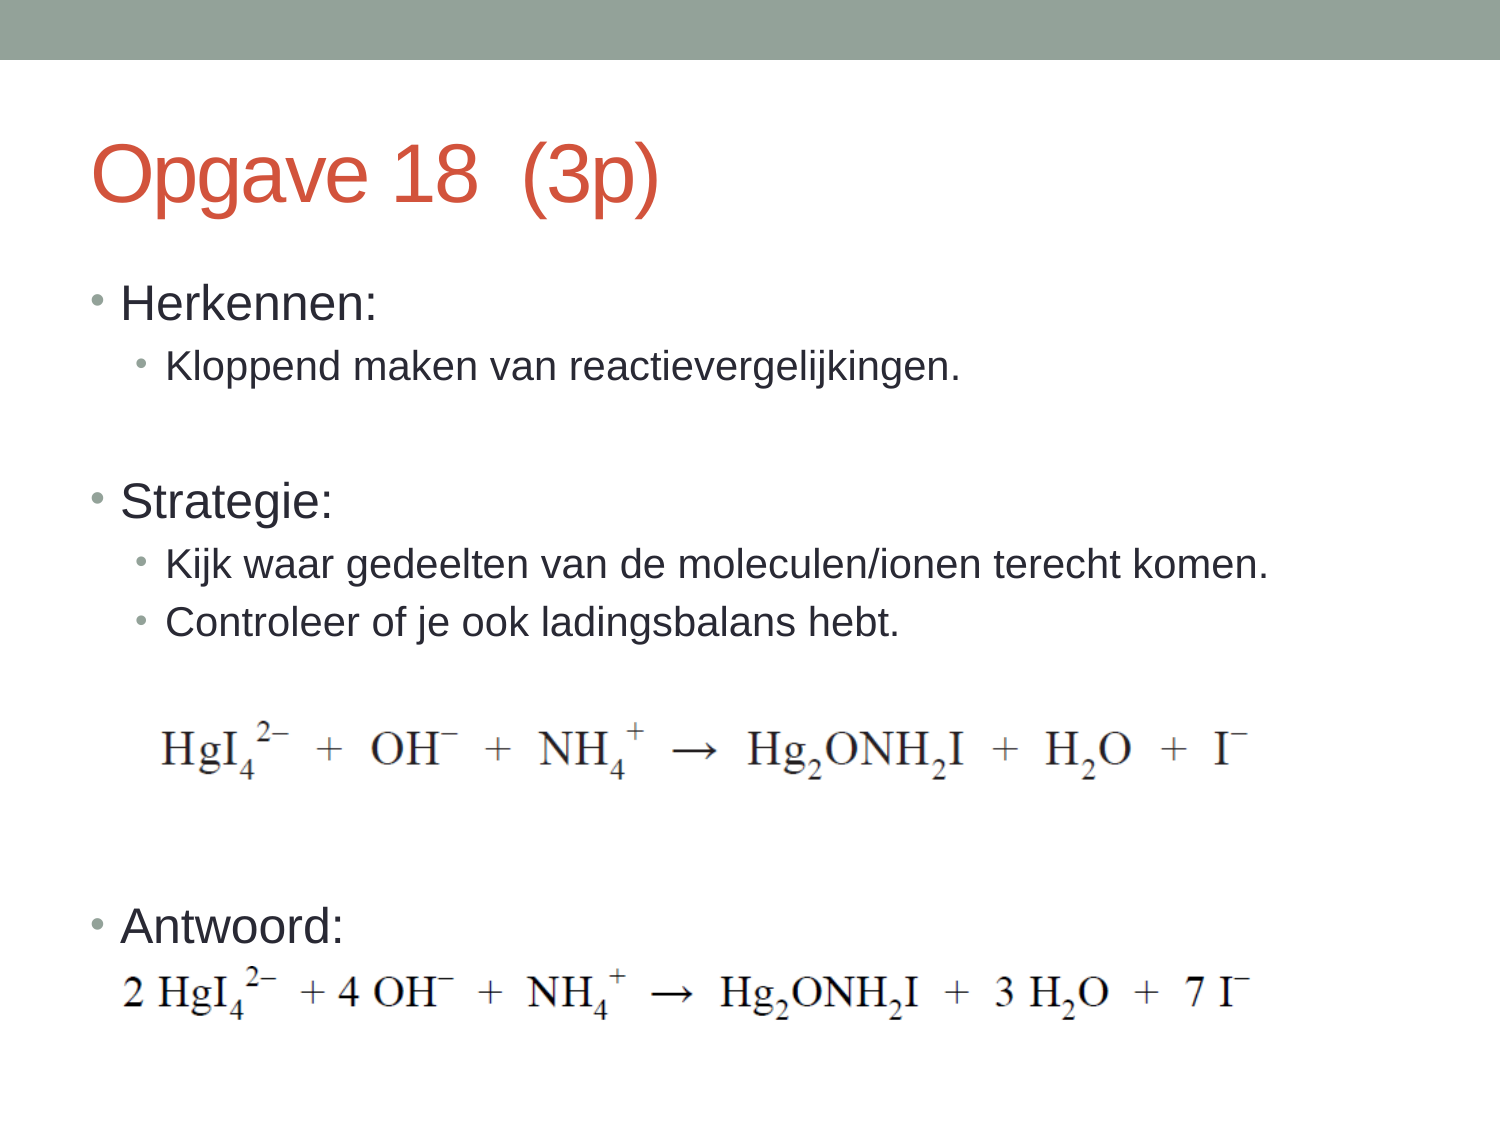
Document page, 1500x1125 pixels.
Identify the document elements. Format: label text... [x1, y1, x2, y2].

picture [88, 965, 1270, 1048]
picture [123, 680, 1348, 834]
list Herkennen: Kloppend maken van reactievergelijkingen. Strategie: Kijk waar gedeelten van de moleculen/ionen terecht komen. Controleer of je ook ladingsbalans hebt. Antwoord: [75, 262, 1425, 1063]
title Opgave 18 (3p) [75, 87, 1425, 250]
